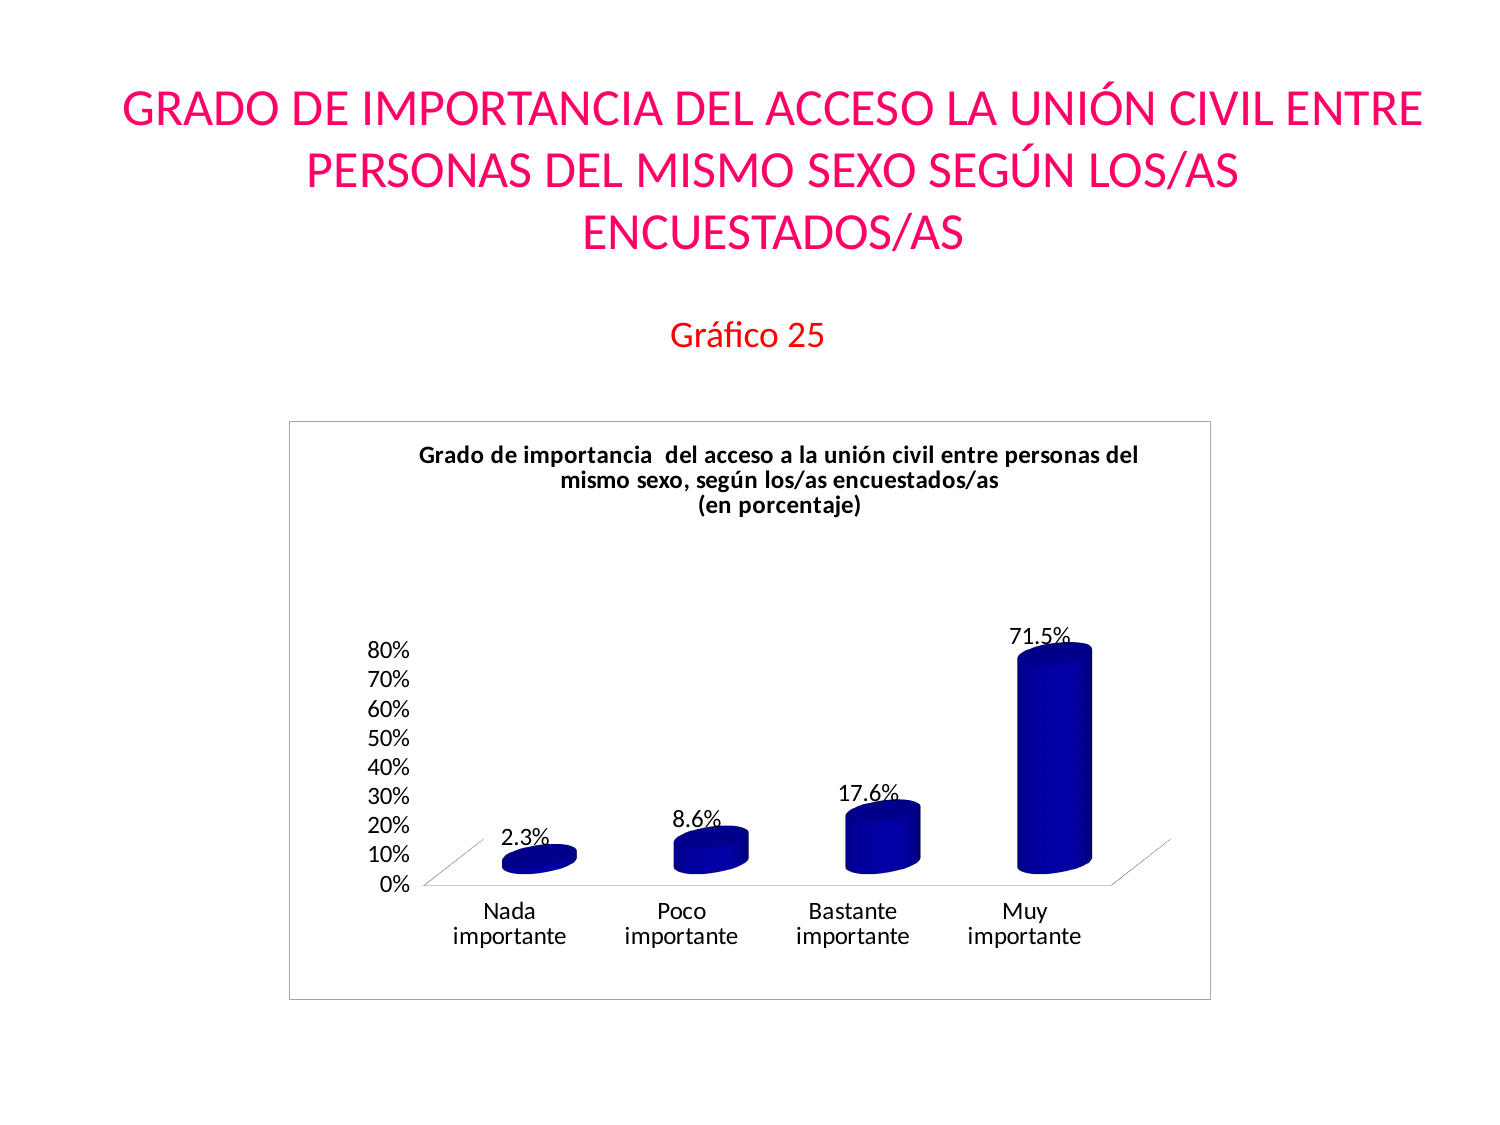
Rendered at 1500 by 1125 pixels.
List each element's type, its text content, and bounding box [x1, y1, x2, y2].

chart [288, 420, 1211, 1000]
text_box GRADO DE IMPORTANCIA DEL ACCESO LA UNIÓN CIVIL ENTRE PERSONAS DEL MISMO SEXO SEGÚN LOS/AS ENCUESTADOS/AS [100, 113, 1447, 220]
text_box Gráfico 25 [655, 302, 868, 363]
